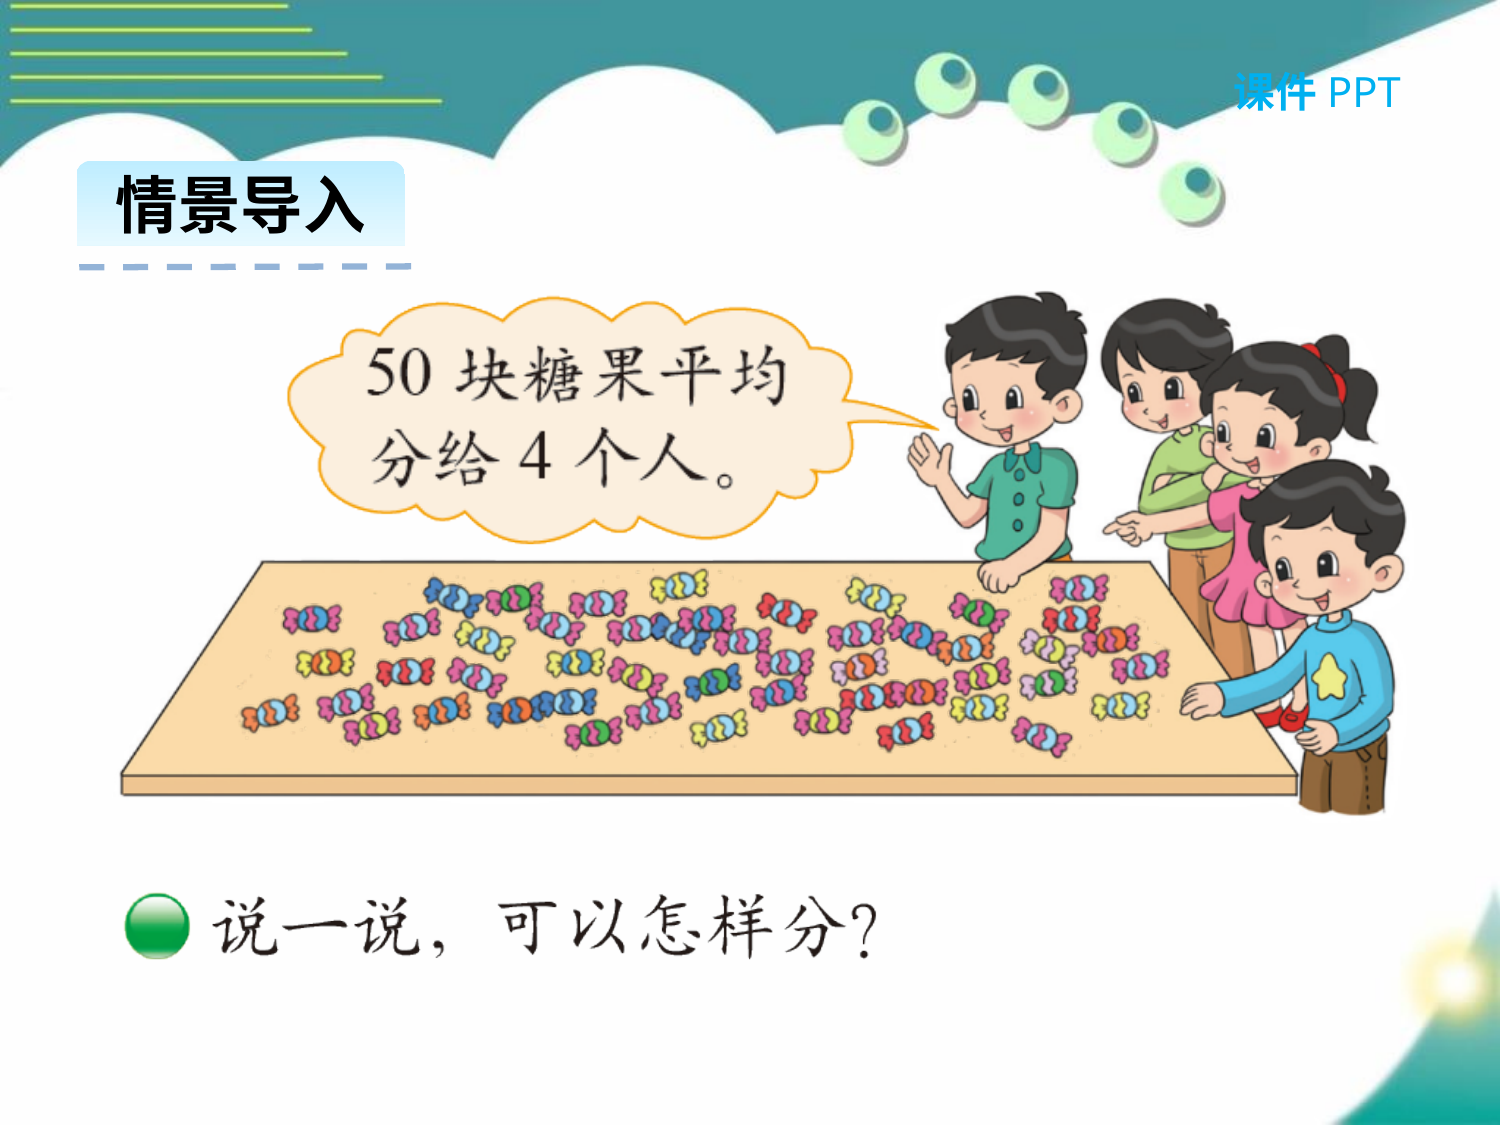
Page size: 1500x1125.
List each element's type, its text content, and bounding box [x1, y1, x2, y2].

text_box 课件PPT [1218, 58, 1418, 124]
picture [0, 0, 1500, 1125]
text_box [76, 160, 420, 268]
